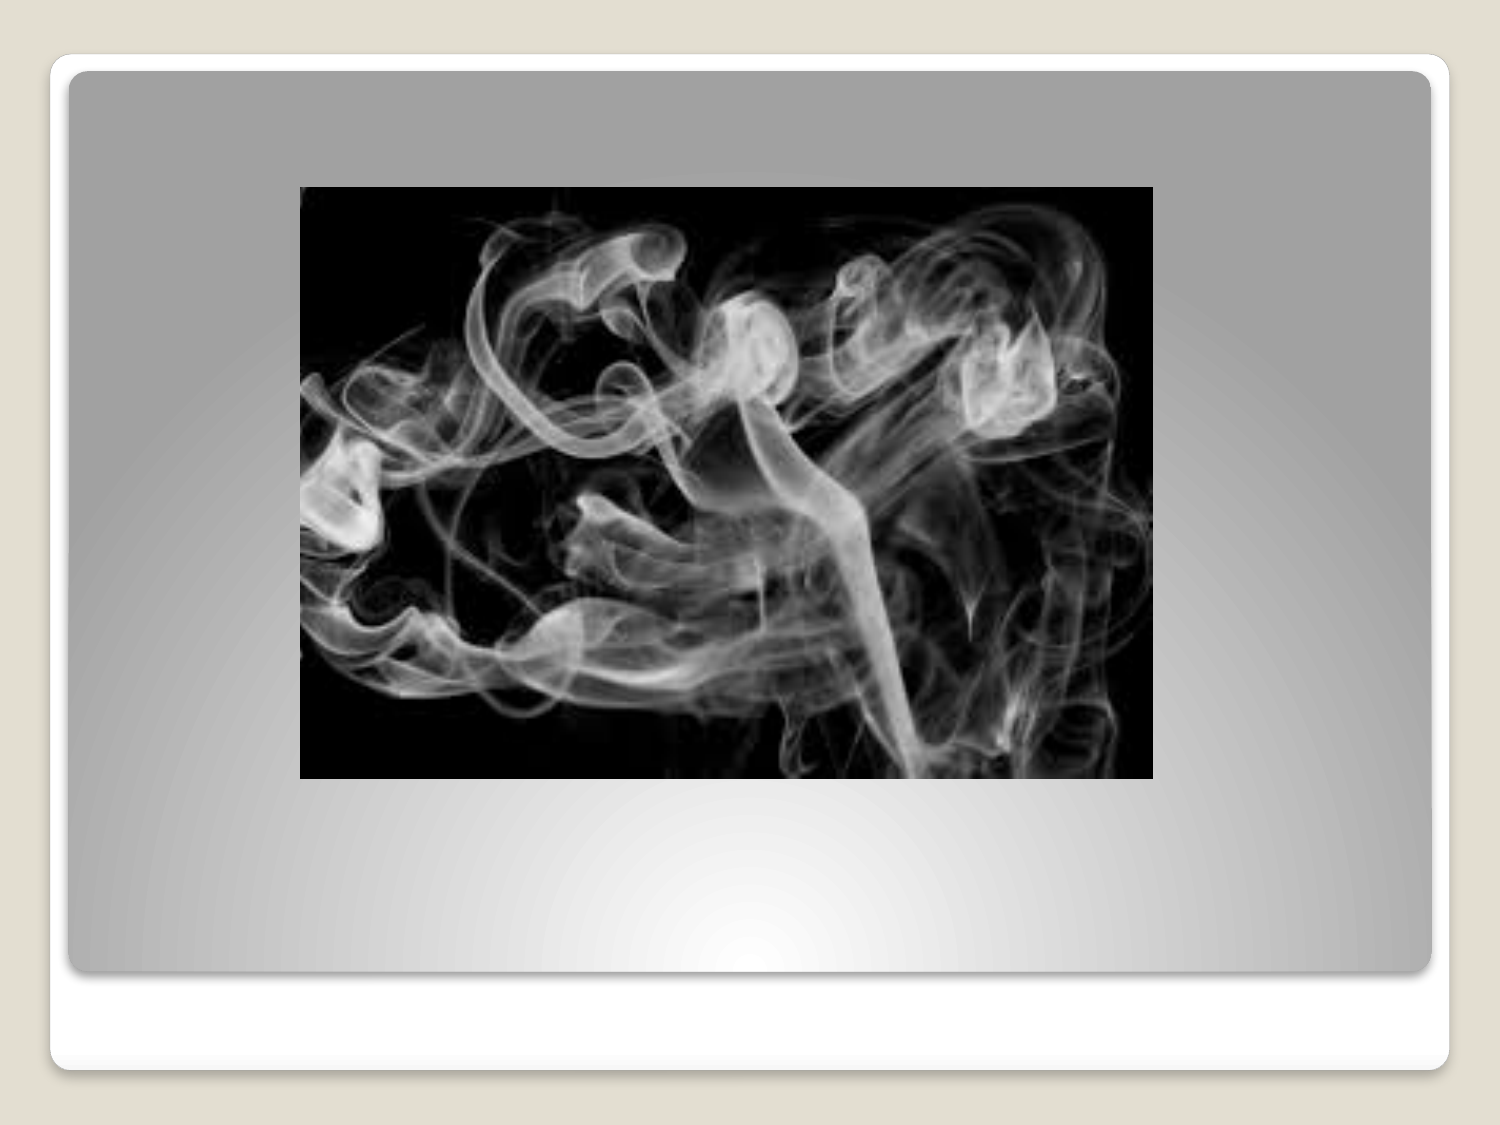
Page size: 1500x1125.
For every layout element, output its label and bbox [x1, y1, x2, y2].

list [299, 187, 1154, 779]
